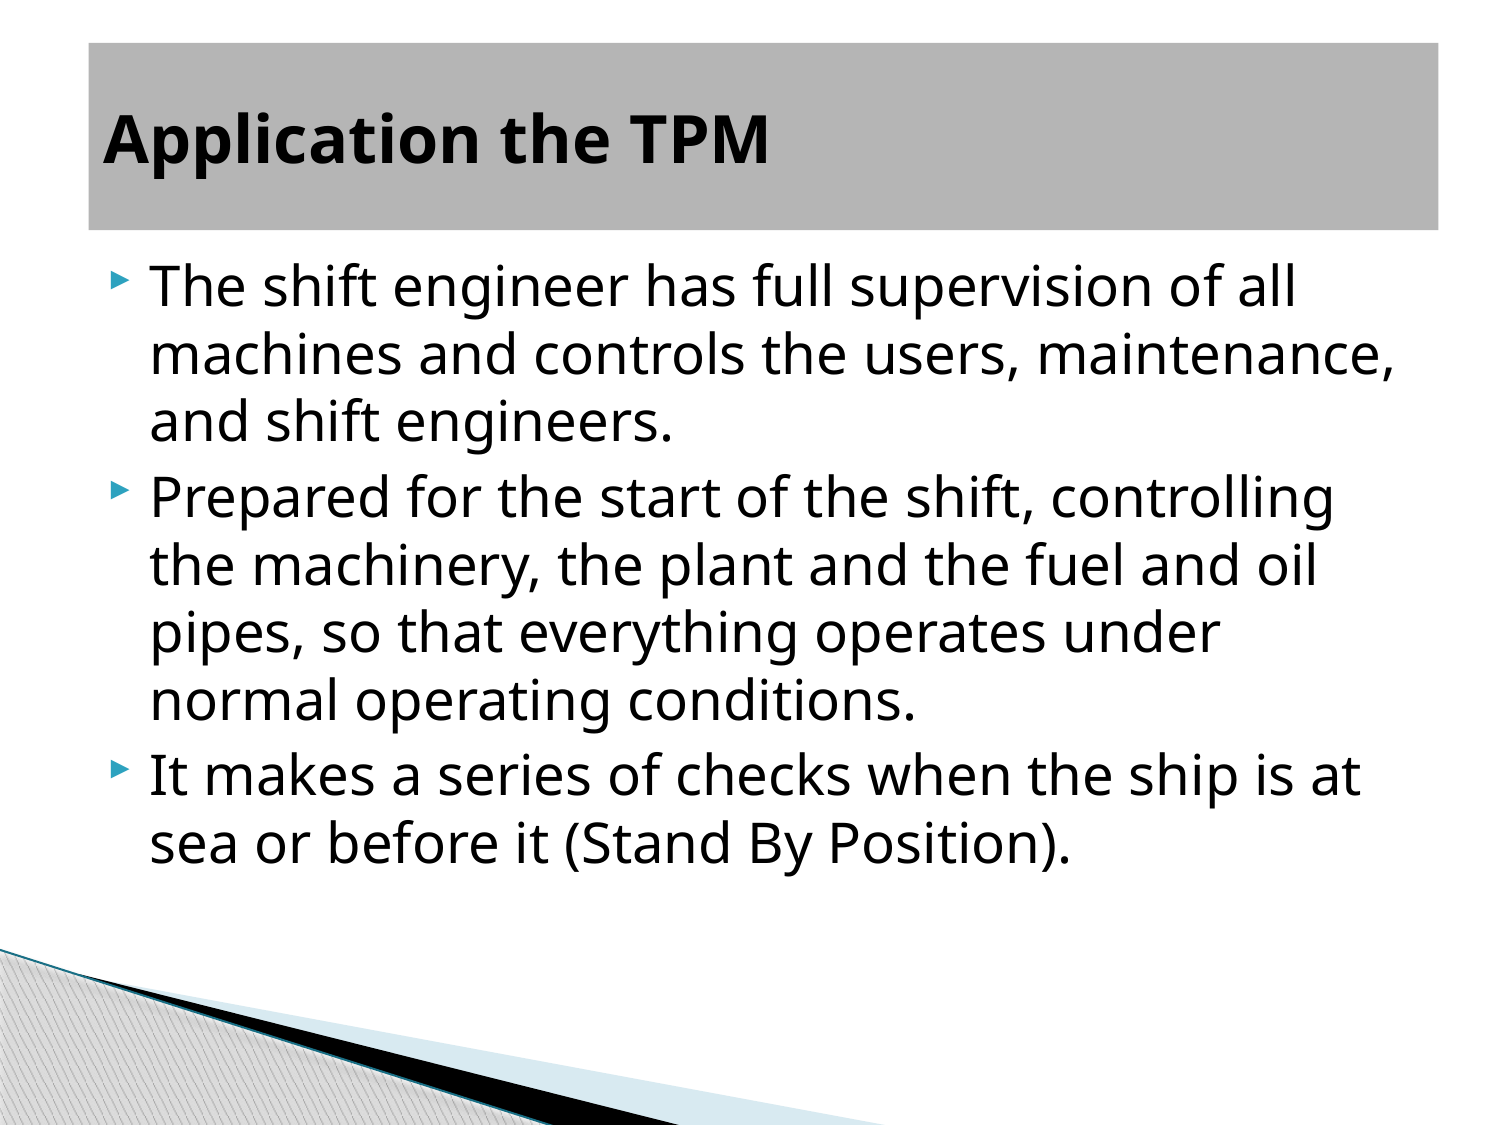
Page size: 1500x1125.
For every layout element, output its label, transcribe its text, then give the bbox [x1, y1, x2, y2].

title Application the TPM [88, 42, 1439, 231]
list The shift engineer has full supervision of all machines and controls the users, maintenance, and shift engineers. Prepared for the start of the shift, controlling the machinery, the plant and the fuel and oil pipes, so that everything operates under normal operating conditions. It makes a series of checks when the ship is at sea or before it (Stand By Position). [75, 243, 1425, 986]
